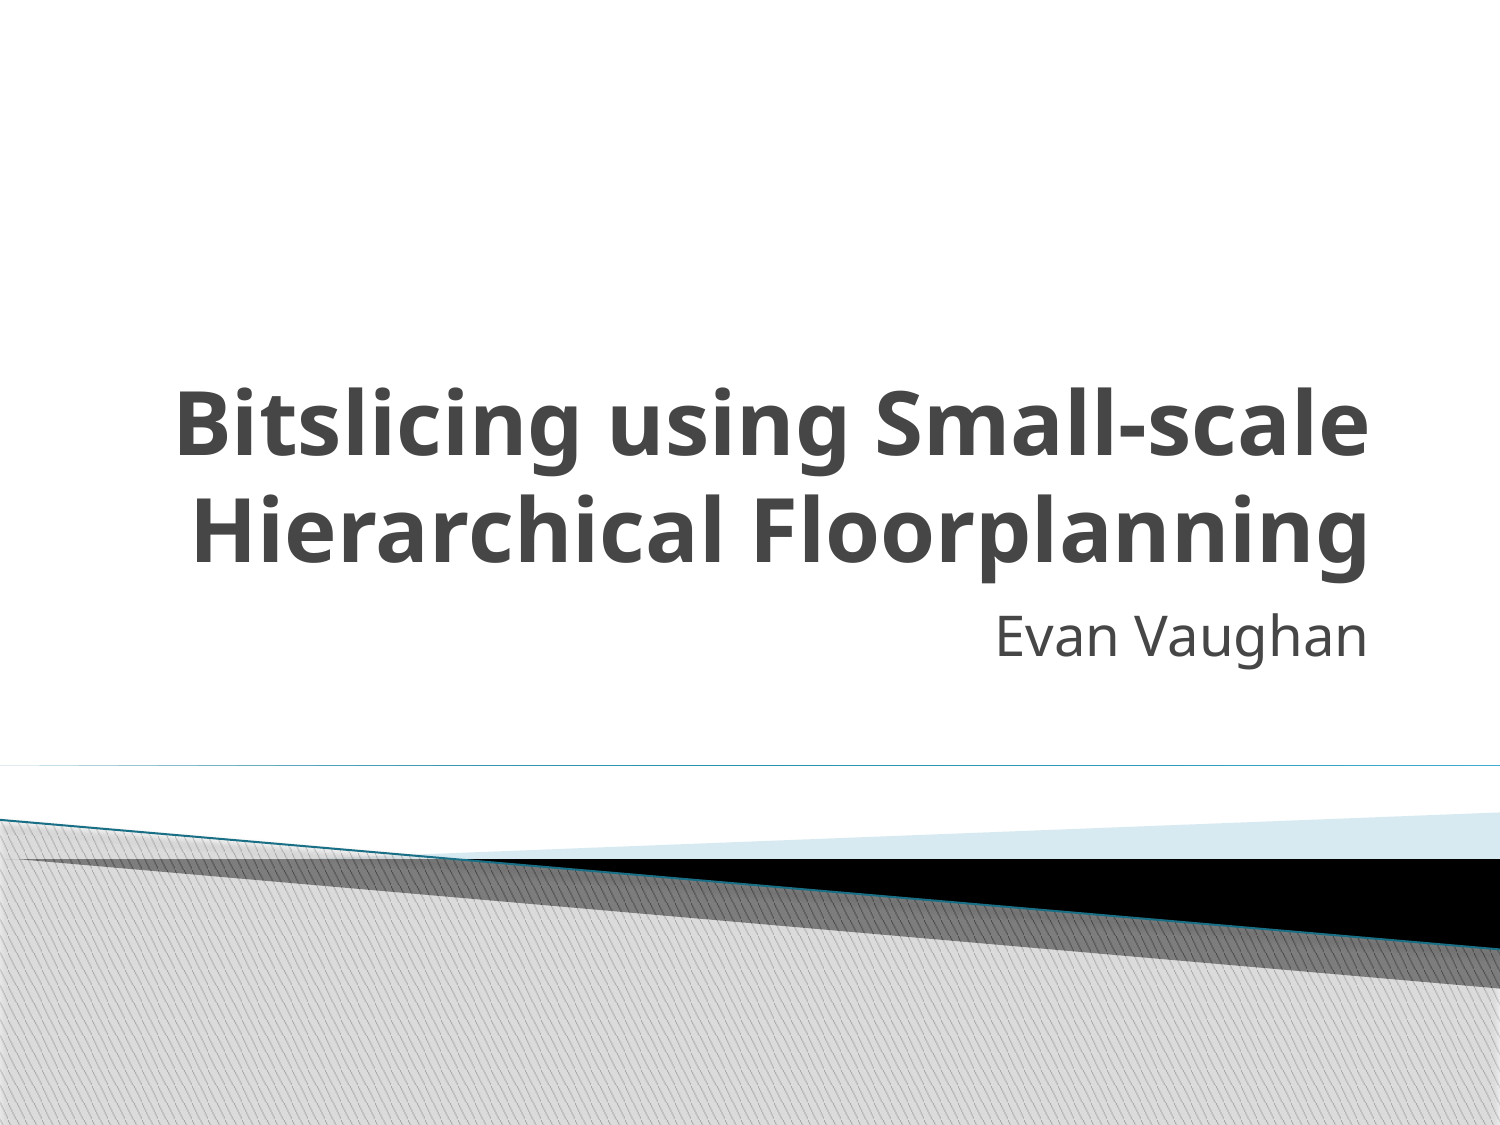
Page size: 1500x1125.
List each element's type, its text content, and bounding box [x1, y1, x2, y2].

title Bitslicing using Small-scale Hierarchical Floorplanning [112, 287, 1388, 588]
subtitle Evan Vaughan [112, 592, 1388, 790]
picture [5, 859, 1500, 989]
